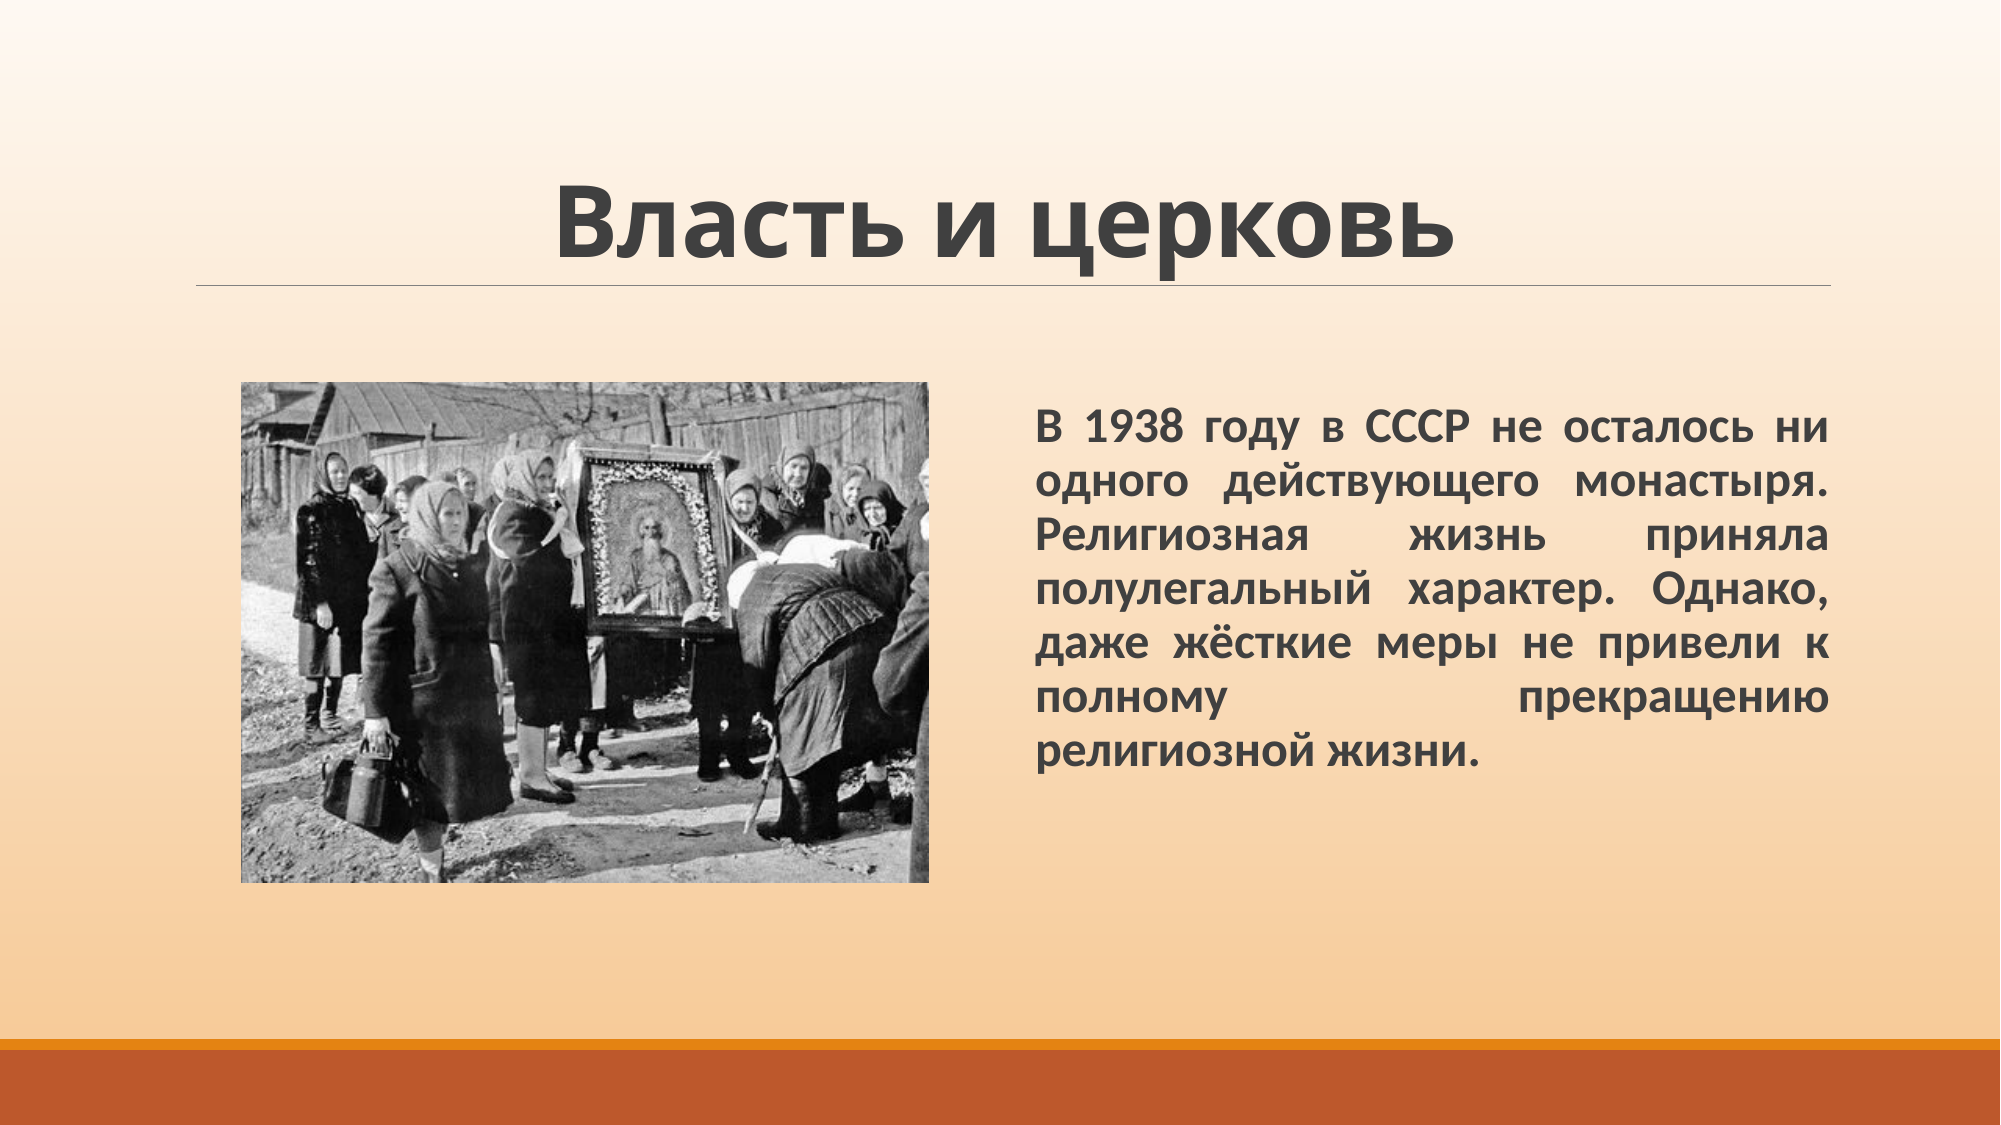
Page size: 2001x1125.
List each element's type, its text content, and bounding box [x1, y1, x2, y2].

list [240, 382, 930, 884]
title Власть и церковь [180, 47, 1830, 285]
list В 1938 году в СССР не осталось ни одного действующего монастыря. Религиозная жизнь приняла полулегальный характер. Однако, даже жёсткие меры не привели к полному прекращению религиозной жизни. [1020, 302, 1830, 963]
